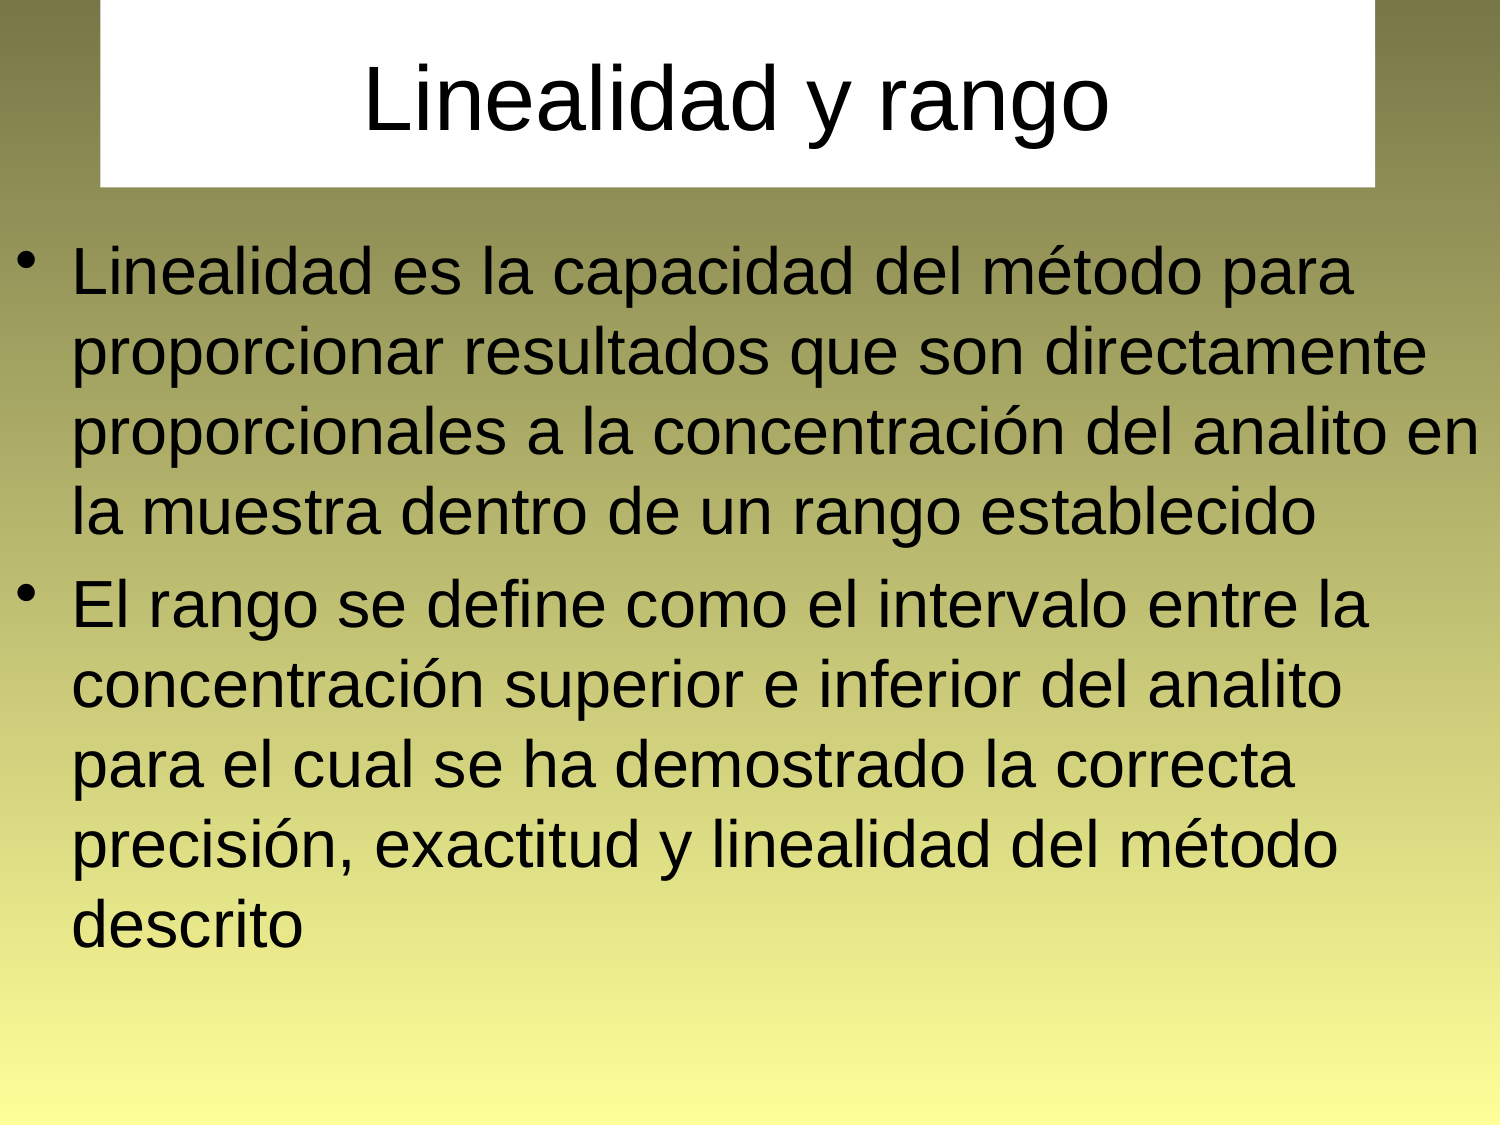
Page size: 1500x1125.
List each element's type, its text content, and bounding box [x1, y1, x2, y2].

list Linealidad es la capacidad del método para proporcionar resultados que son directamente proporcionales a la concentración del analito en la muestra dentro de un rango establecido El rango se define como el intervalo entre la concentración superior e inferior del analito para el cual se ha demostrado la correcta precisión, exactitud y linealidad del método descrito [0, 219, 1500, 1060]
title Linealidad y rango [100, 0, 1376, 188]
